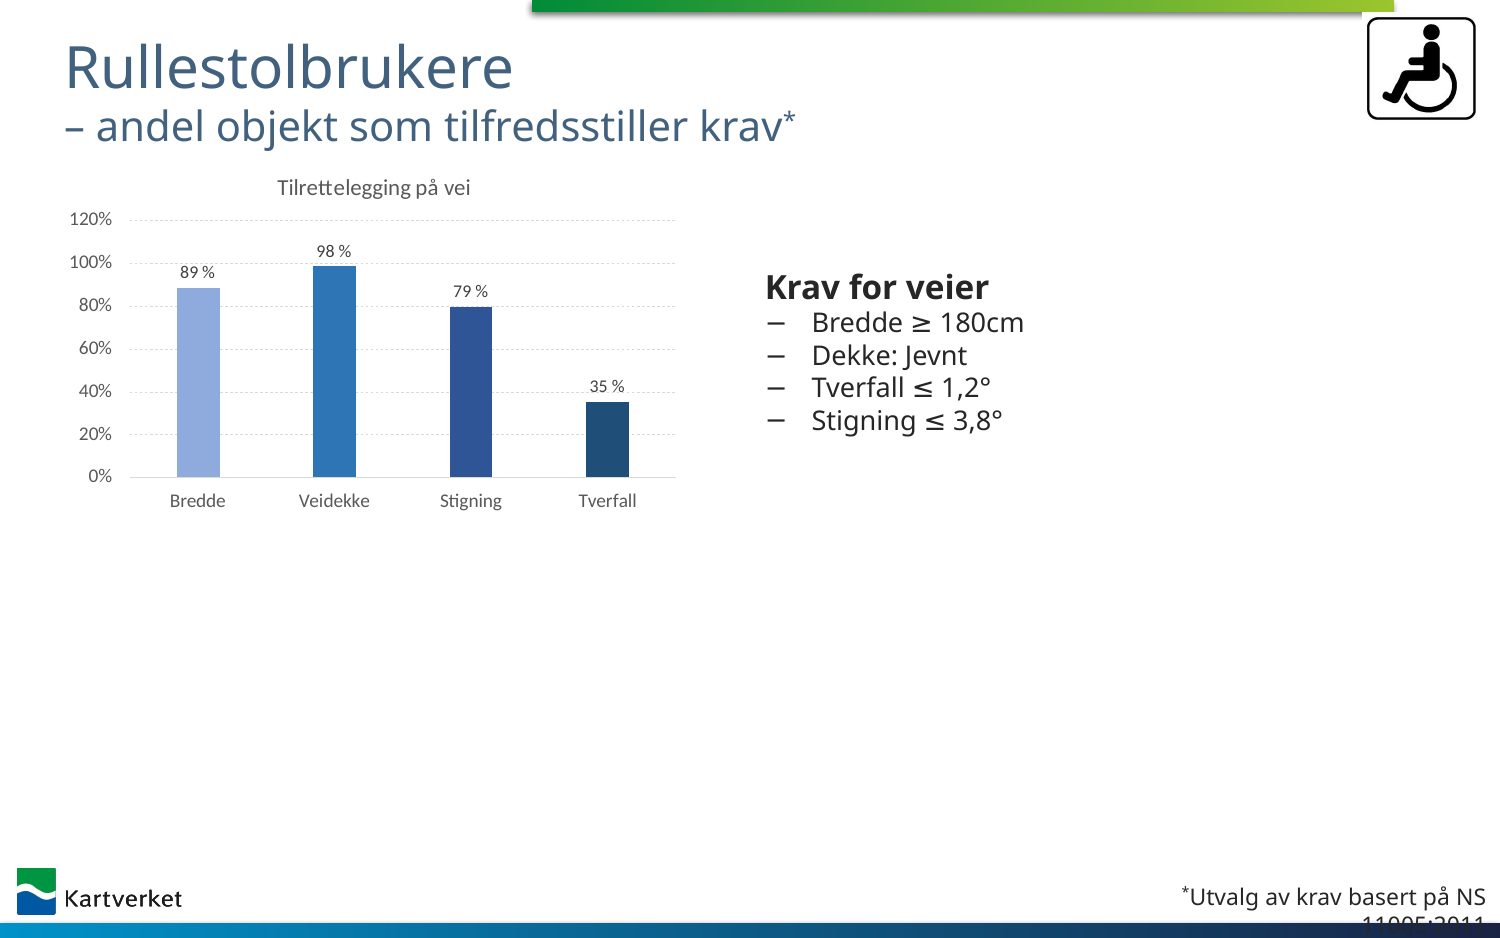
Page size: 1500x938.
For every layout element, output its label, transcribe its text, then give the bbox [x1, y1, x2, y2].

picture [1362, 12, 1481, 126]
text_box *Utvalg av krav basert på NS 11005:2011 [1068, 873, 1500, 938]
text_box Krav for veier Bredde ≥ 180cm Dekke: Jevnt Tverfall ≤ 1,2° Stigning ≤ 3,8° [750, 258, 1234, 444]
picture [62, 166, 687, 519]
text_box Rullestolbrukere – andel objekt som tilfredsstiller krav* [49, 25, 1431, 158]
